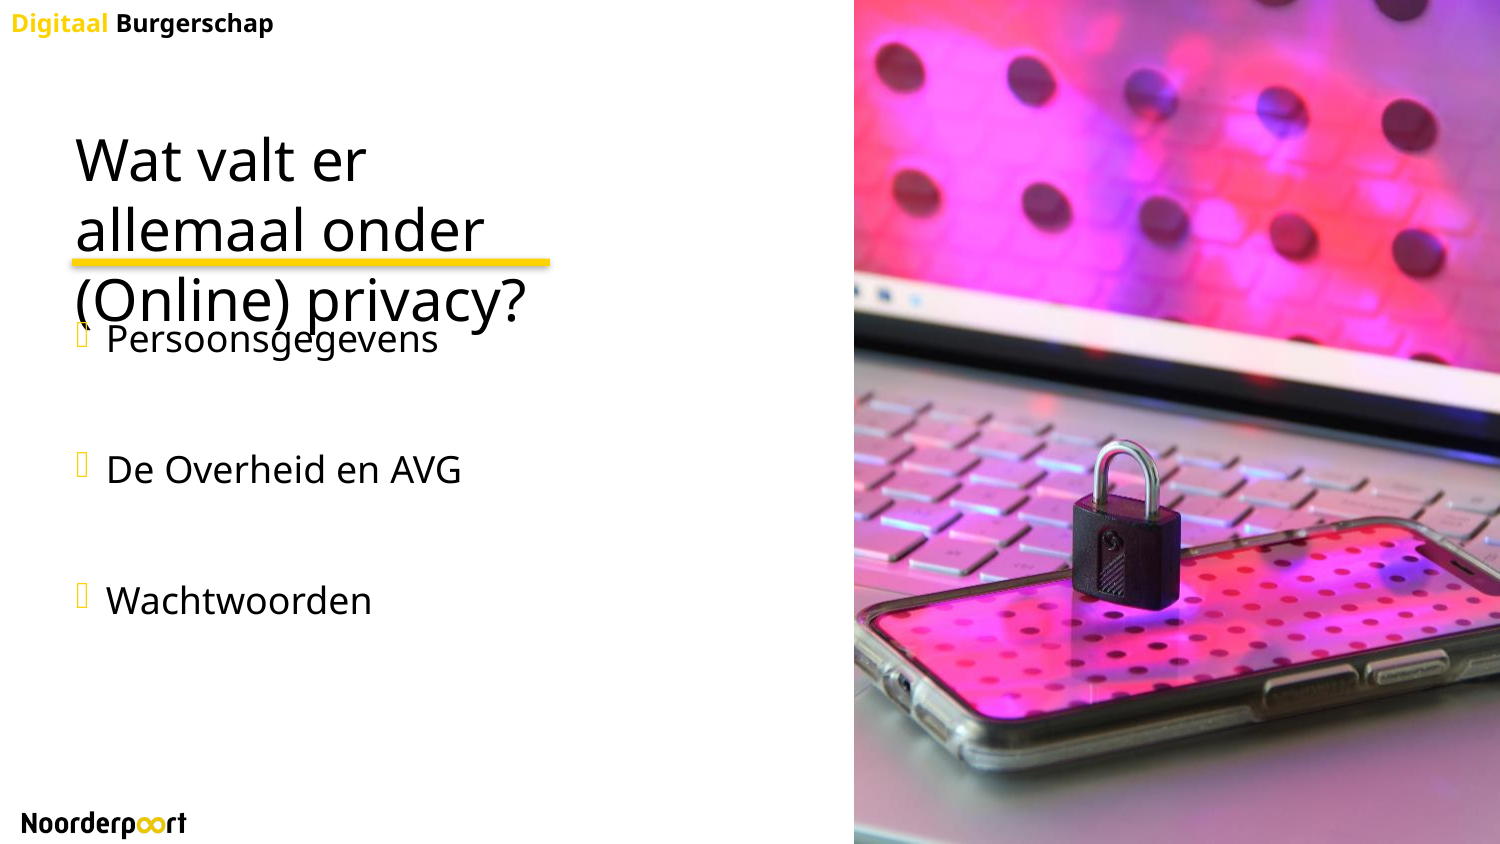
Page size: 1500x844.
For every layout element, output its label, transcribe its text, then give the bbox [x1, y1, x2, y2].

text_box Wat valt er allemaal onder (Online) privacy? [60, 115, 571, 312]
picture [853, 0, 1500, 844]
text_box Persoonsgegevens De Overheid en AVG Wachtwoorden [60, 312, 595, 692]
text_box [71, 258, 551, 267]
picture [20, 810, 187, 841]
text_box Digitaal Burgerschap [0, 0, 311, 45]
